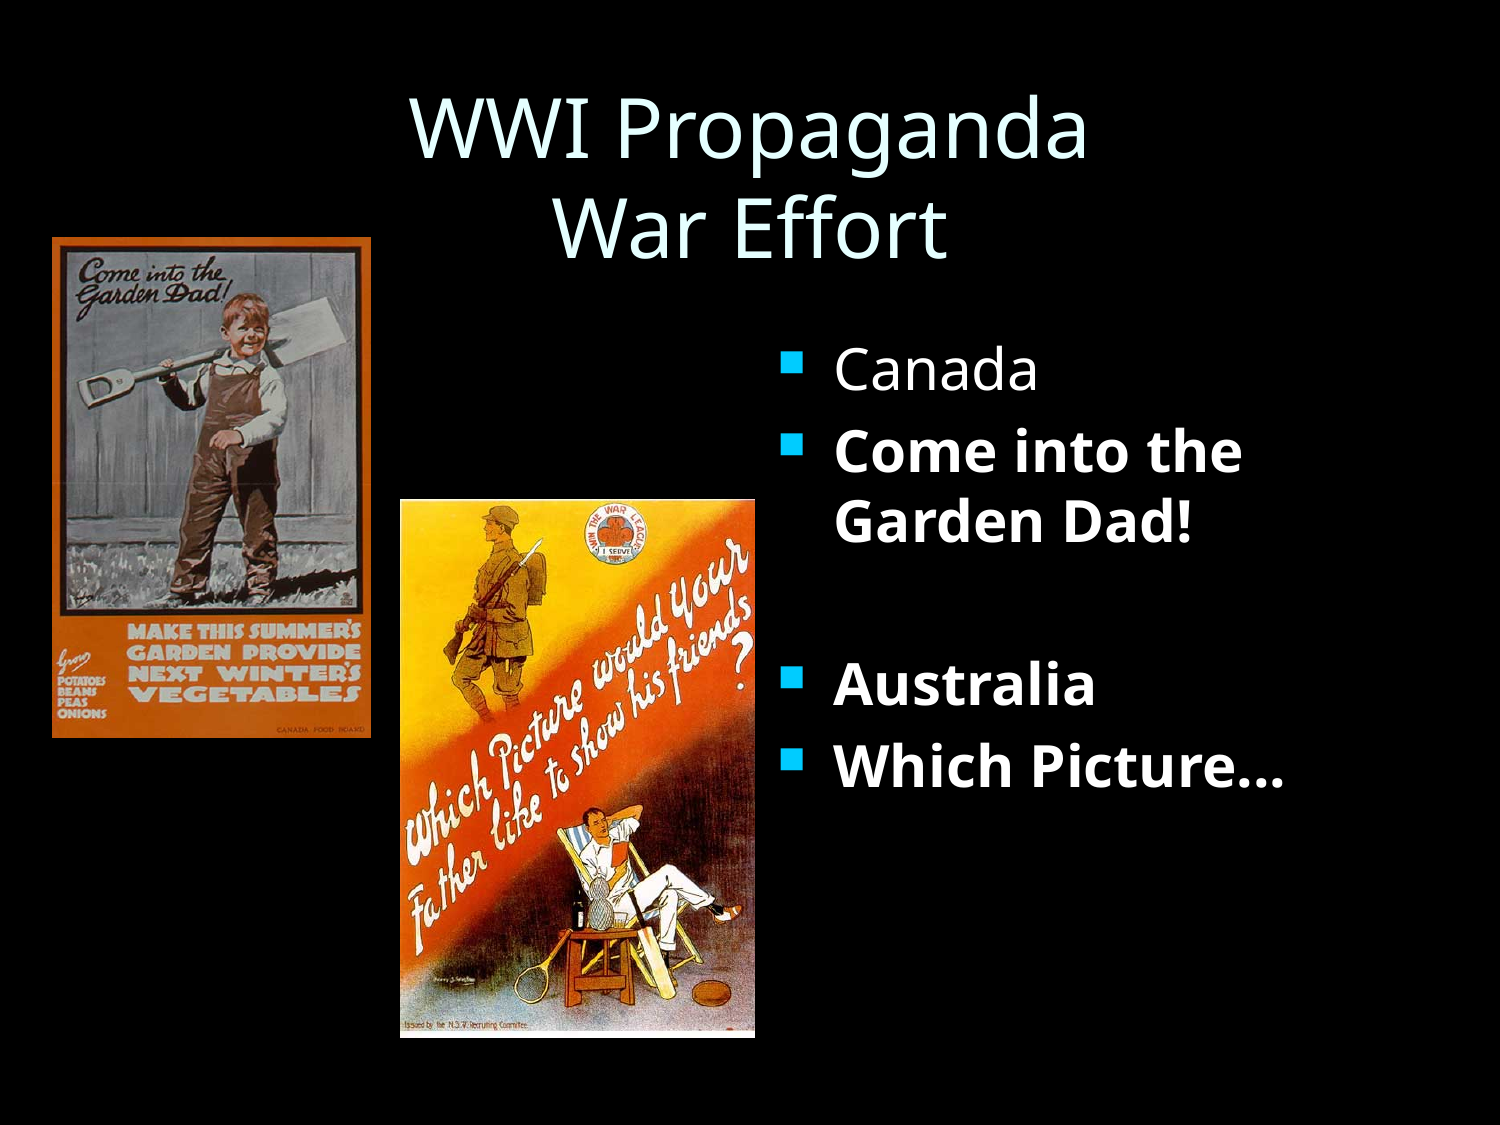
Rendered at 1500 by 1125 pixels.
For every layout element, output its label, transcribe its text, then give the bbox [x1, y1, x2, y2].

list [51, 237, 372, 738]
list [400, 499, 755, 1038]
list Canada Come into the Garden Dad! Australia Which Picture... [762, 324, 1426, 1001]
title WWI Propaganda War Effort [74, 62, 1426, 288]
